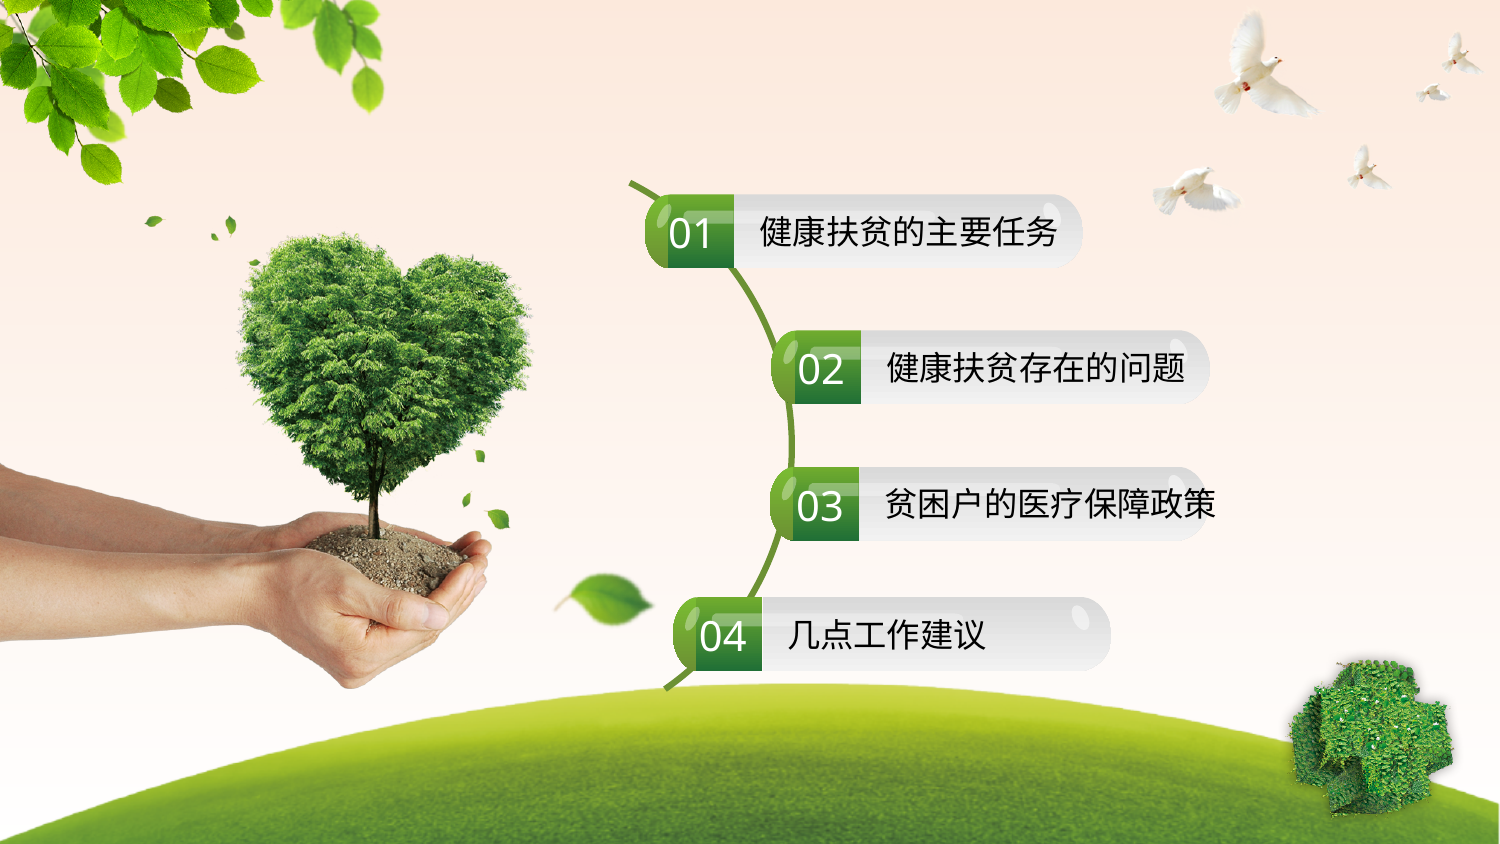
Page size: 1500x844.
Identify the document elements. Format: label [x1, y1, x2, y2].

text_box [644, 194, 1084, 269]
text_box [771, 330, 1210, 405]
text_box [769, 466, 1235, 541]
text_box [672, 597, 1112, 671]
picture [1128, 0, 1500, 284]
picture [0, 0, 1500, 844]
text_box [496, 182, 793, 690]
